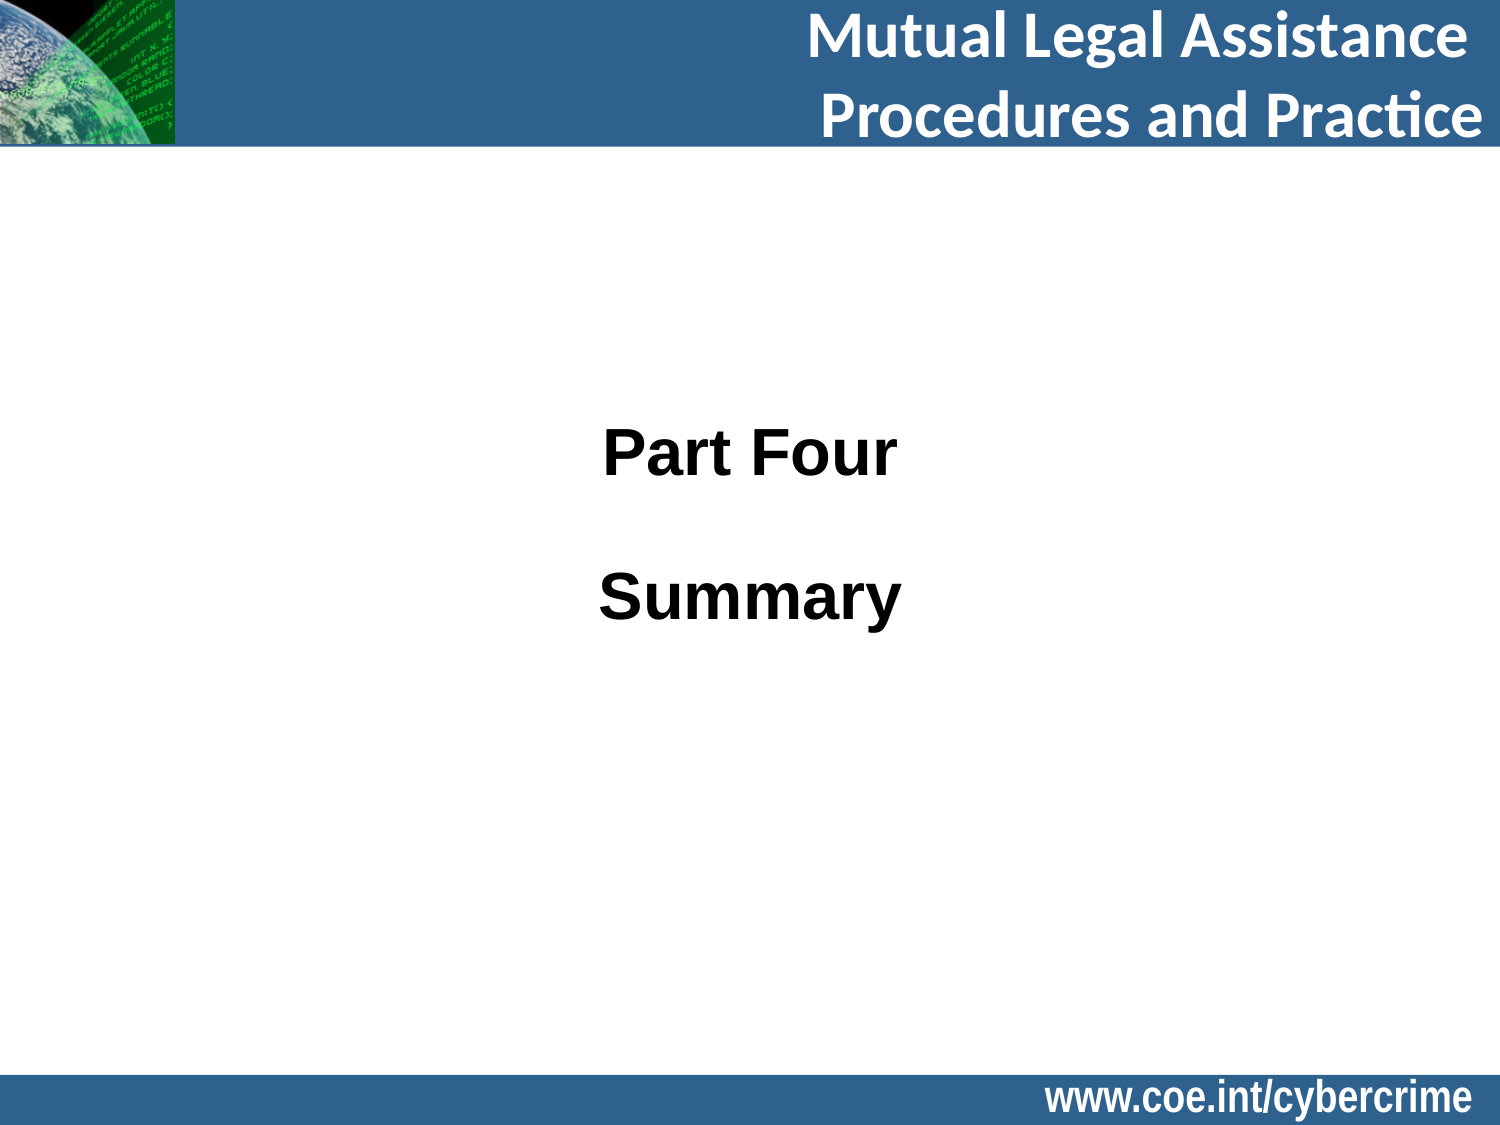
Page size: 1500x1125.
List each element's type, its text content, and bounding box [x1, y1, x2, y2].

text_box Mutual Legal Assistance Procedures and Practice [177, 0, 1500, 149]
text_box [0, 1073, 1030, 1125]
text_box www.coe.int/cybercrime [1030, 1059, 1500, 1125]
picture [0, 0, 175, 144]
text_box Part Four Summary [51, 417, 1450, 640]
